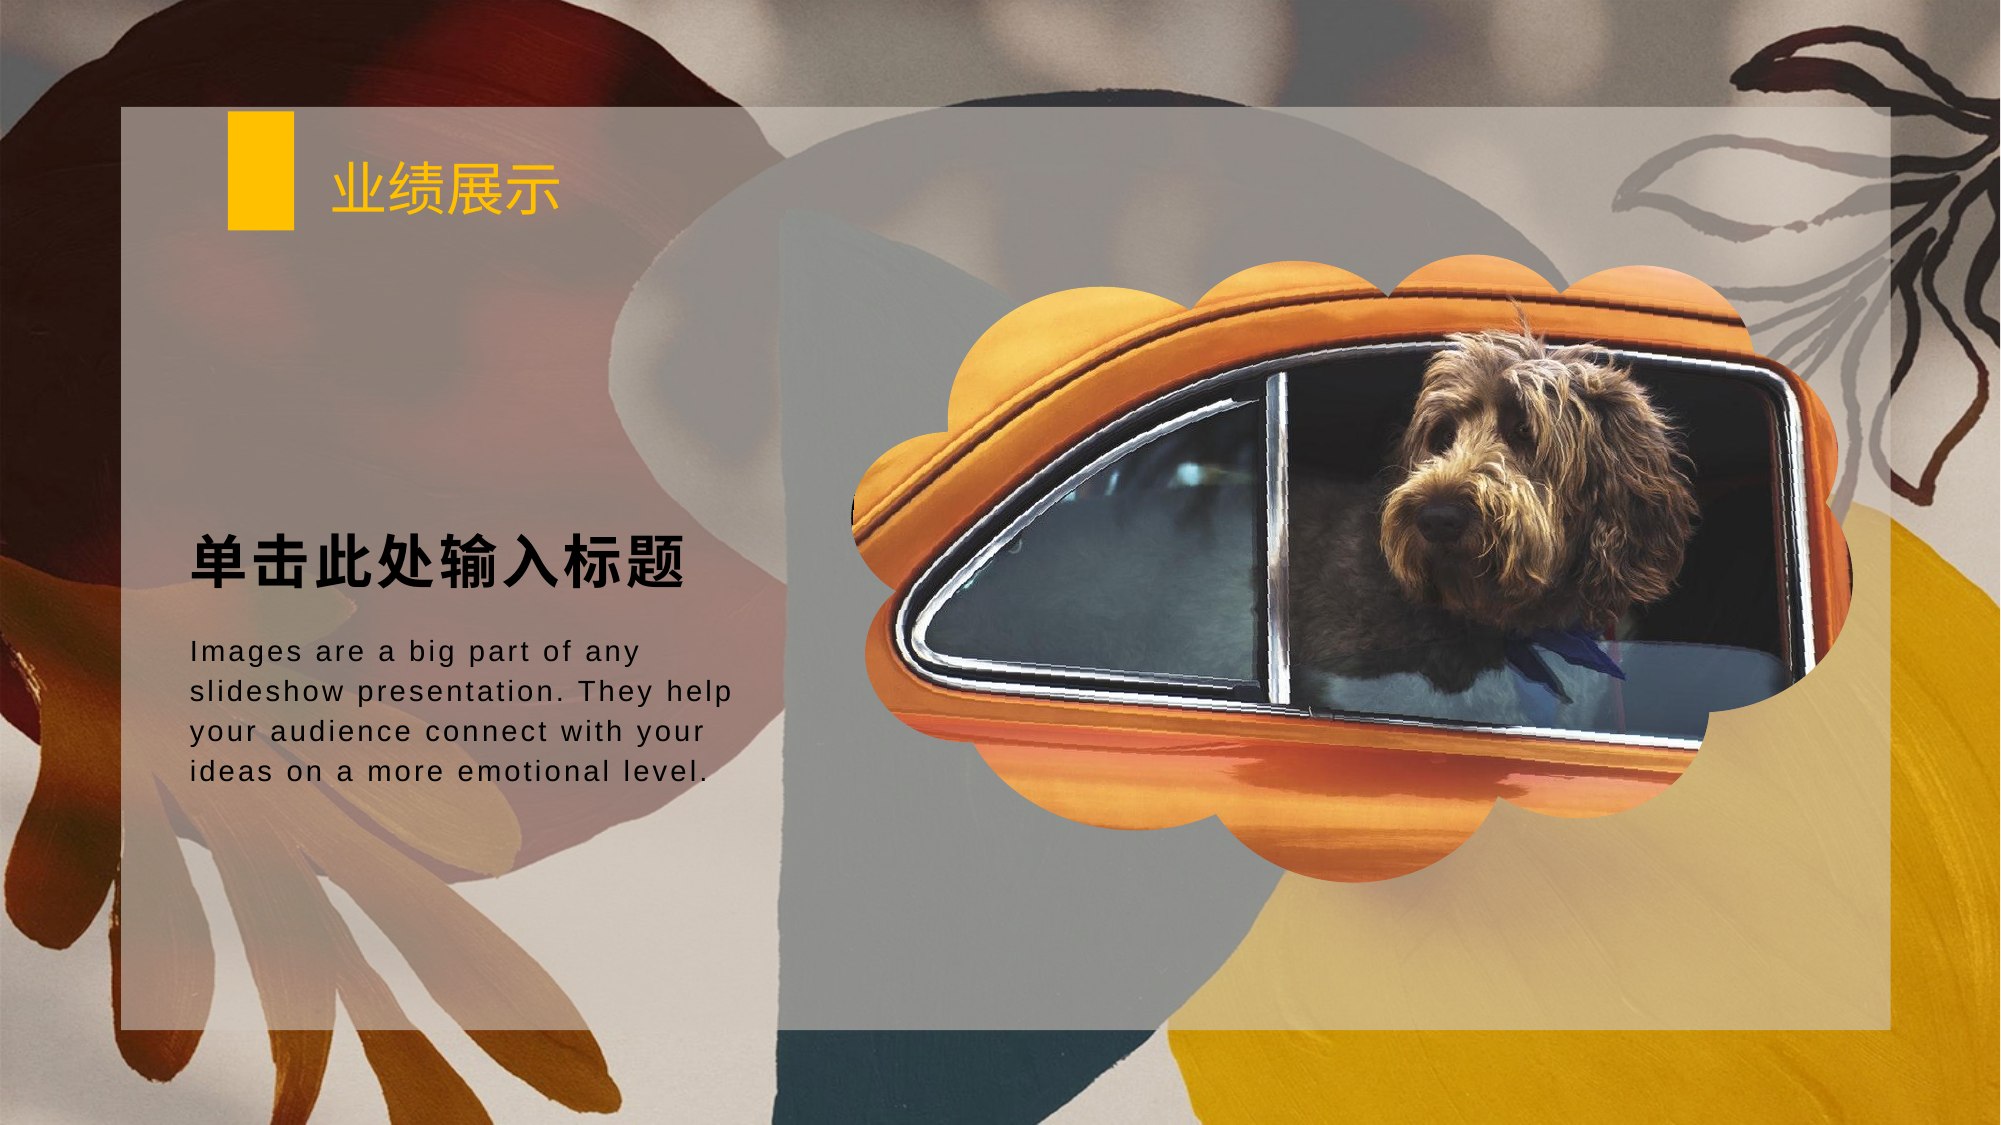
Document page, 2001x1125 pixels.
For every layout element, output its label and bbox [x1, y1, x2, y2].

text_box [121, 106, 1891, 1031]
picture [0, 0, 2001, 1125]
